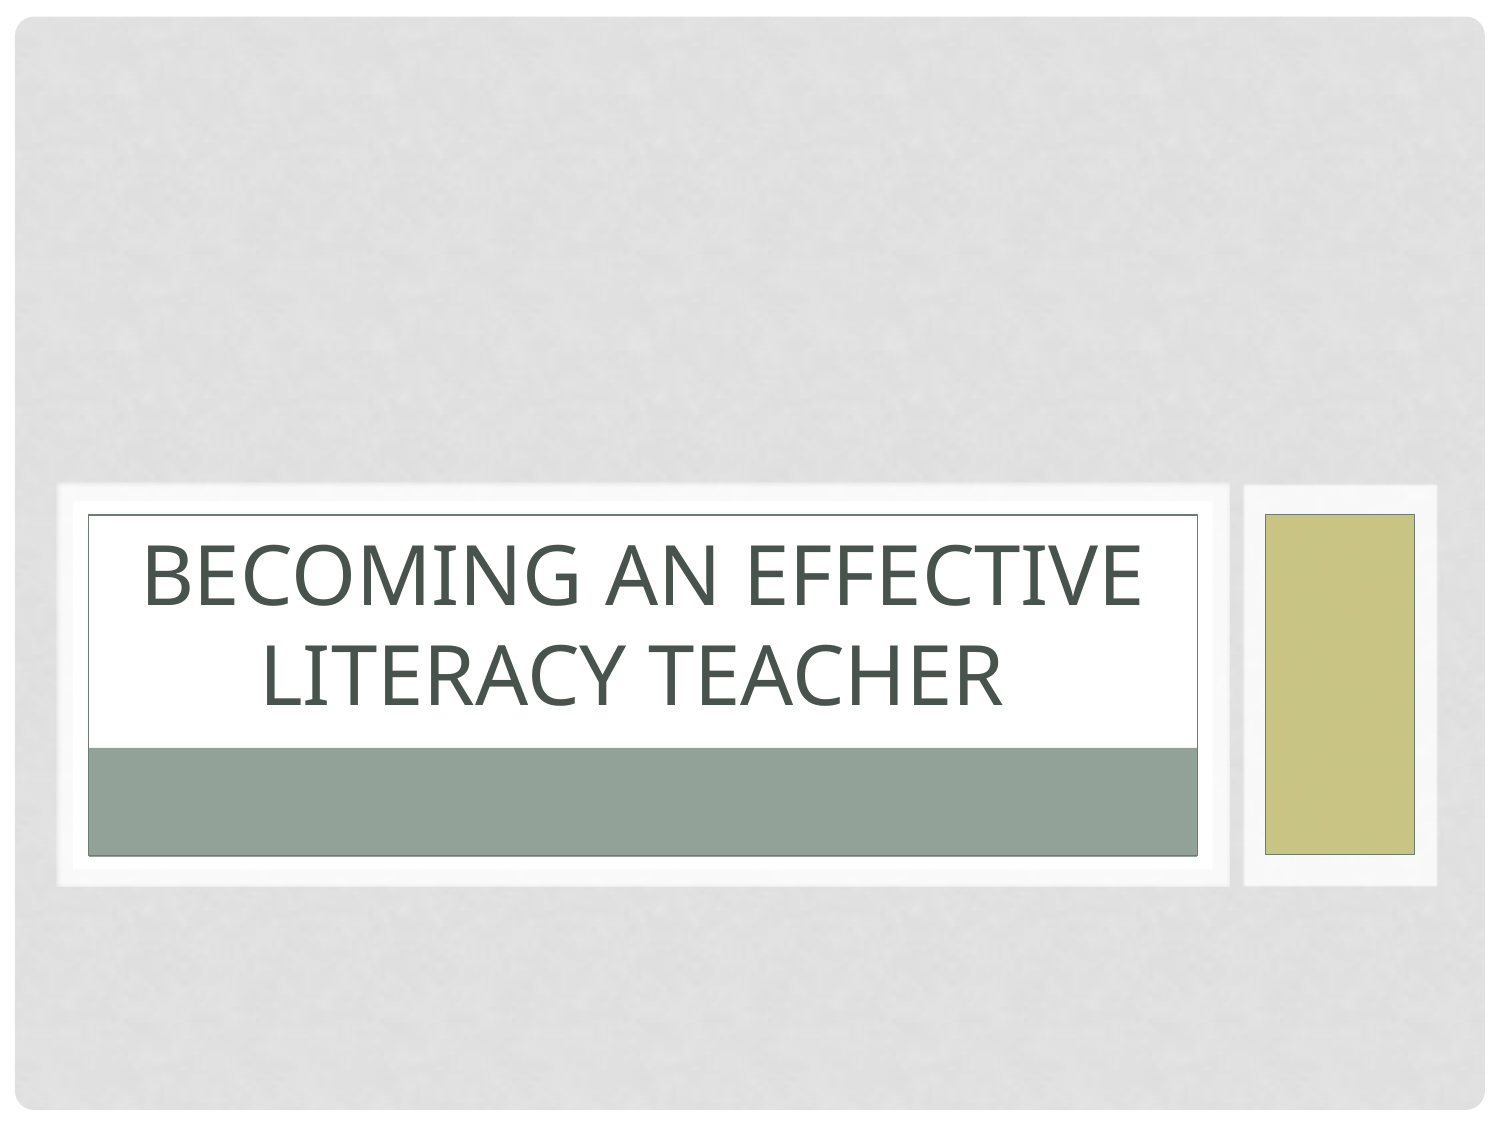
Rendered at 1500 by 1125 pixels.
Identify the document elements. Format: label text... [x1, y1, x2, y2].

title Becoming an Effective Literacy Teacher [99, 529, 1187, 730]
